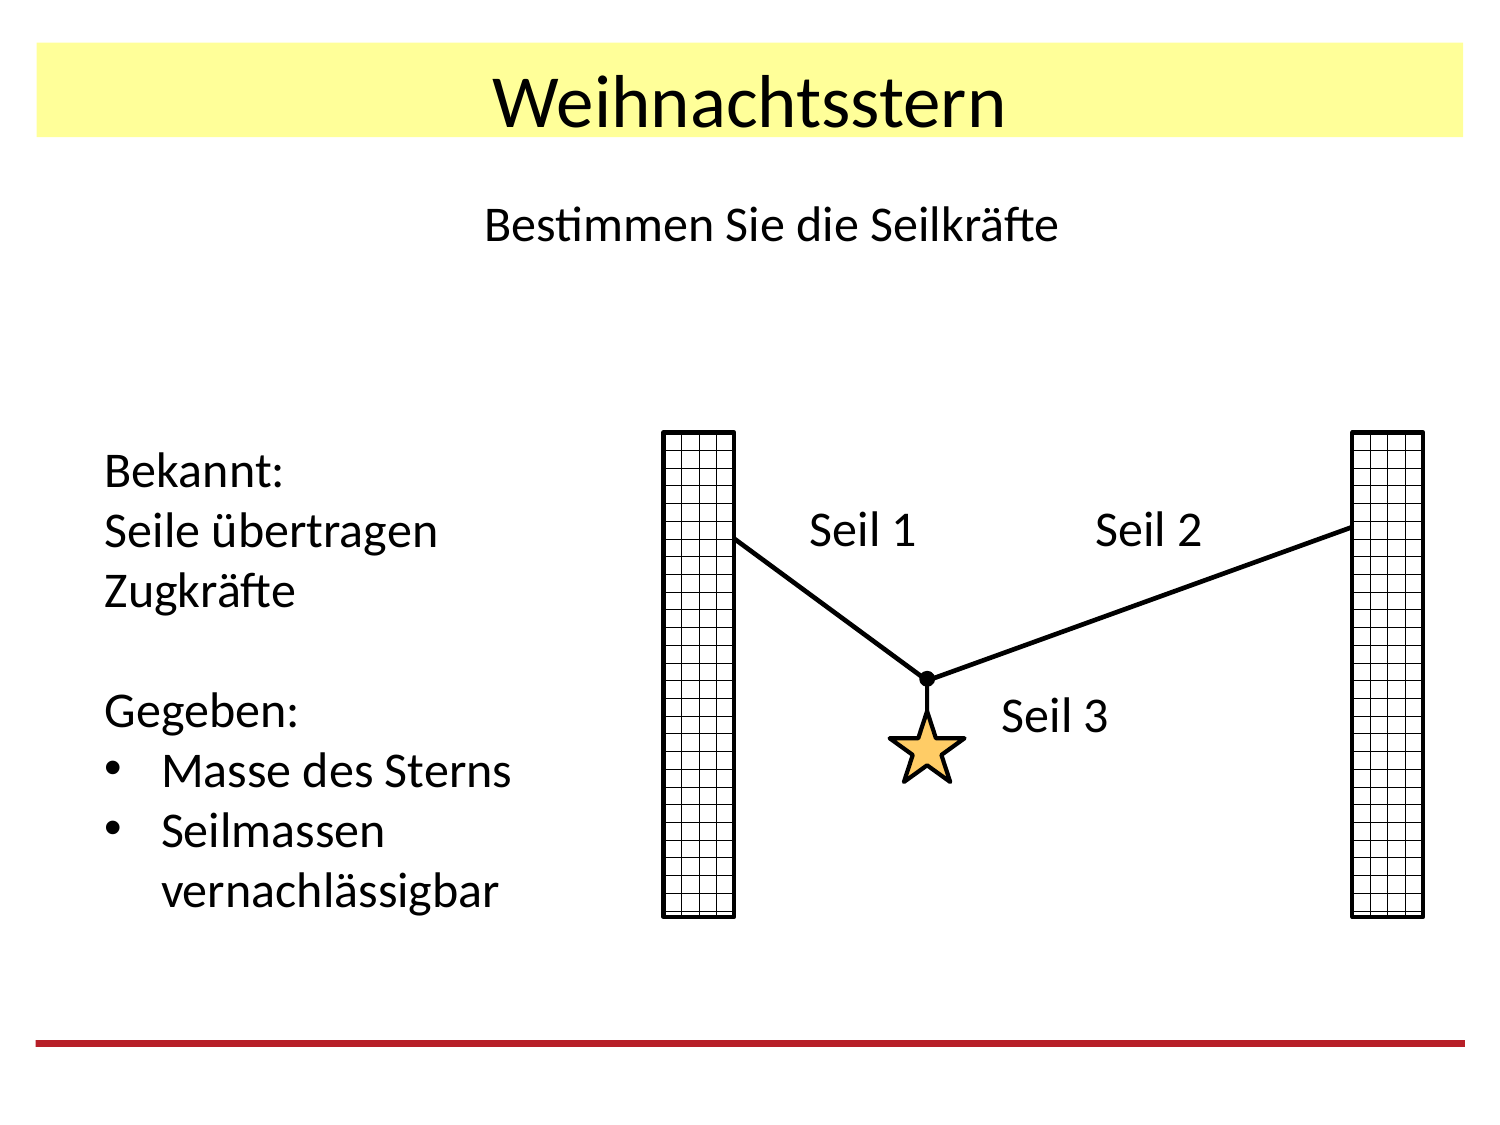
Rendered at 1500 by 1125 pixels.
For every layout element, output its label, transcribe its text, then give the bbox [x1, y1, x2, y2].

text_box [926, 526, 1353, 681]
text_box [661, 430, 736, 919]
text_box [734, 538, 921, 681]
text_box Bekannt: Seile übertragen Zugkräfte Gegeben: Masse des Sterns Seilmassen vernachlässigbar [90, 429, 528, 925]
text_box Bestimmen Sie die Seilkräfte [469, 184, 1075, 260]
text_box [887, 715, 967, 784]
text_box Seil 3 [986, 689, 1125, 750]
text_box Seil 1 [795, 489, 933, 537]
text_box [1350, 430, 1425, 919]
title Weihnachtsstern [75, 45, 1425, 233]
text_box Seil 2 [1080, 489, 1218, 525]
